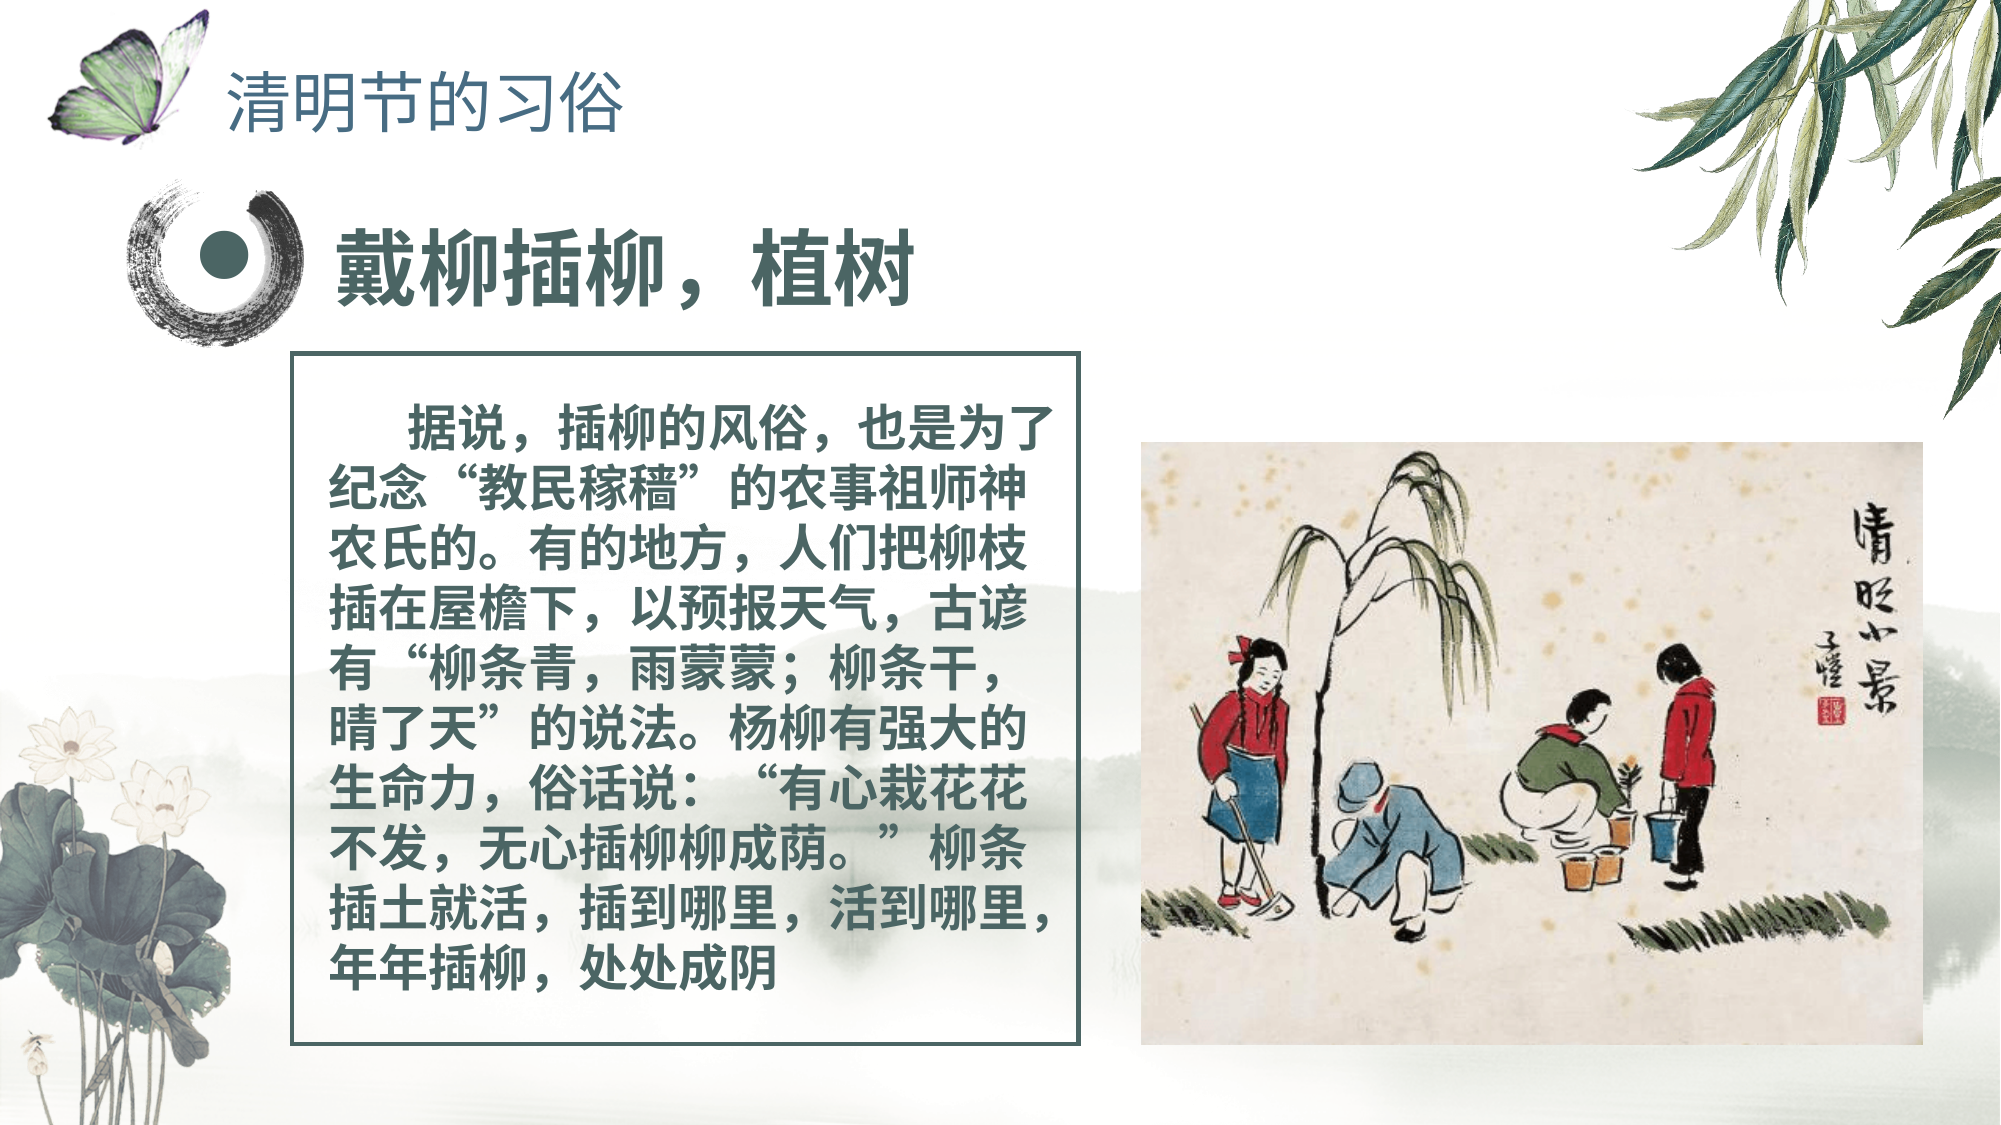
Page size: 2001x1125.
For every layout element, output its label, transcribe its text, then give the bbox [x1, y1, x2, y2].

picture [0, 306, 231, 1125]
text_box 戴柳插柳，植树 [178, 108, 994, 353]
picture [1141, 442, 1923, 1045]
text_box [291, 353, 1080, 1045]
text_box 清明节的习俗 [211, 53, 641, 108]
picture [111, 168, 314, 370]
picture [1618, 0, 2001, 433]
picture [46, 7, 211, 150]
